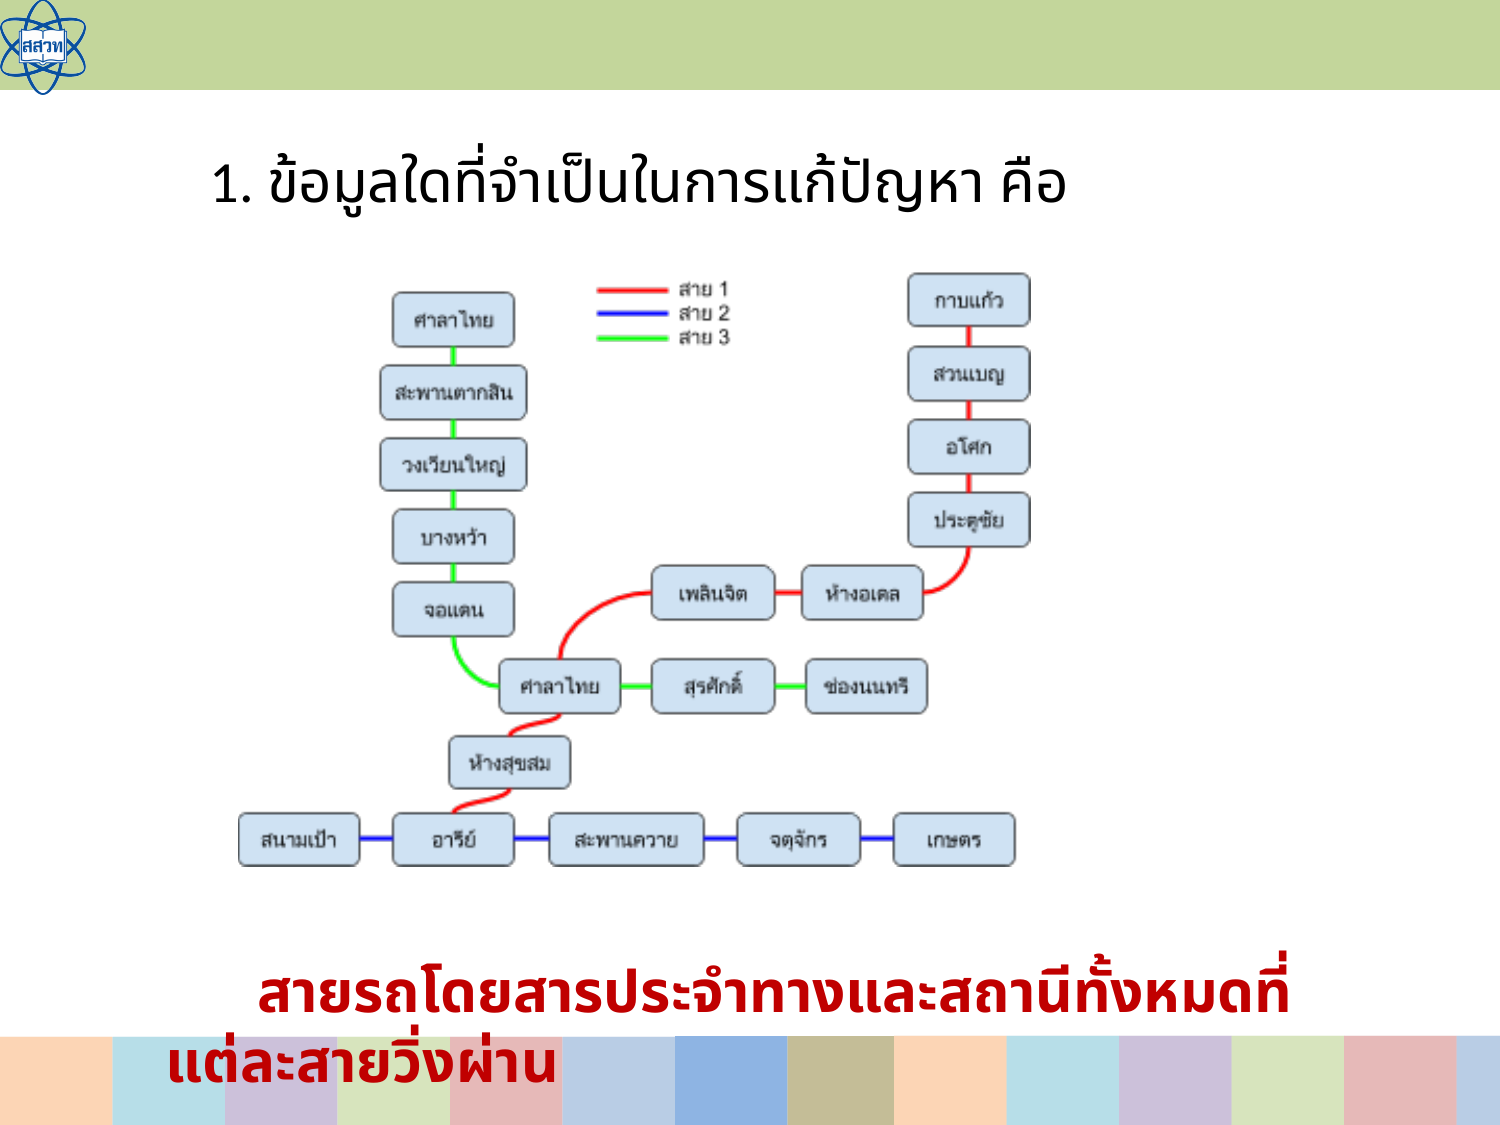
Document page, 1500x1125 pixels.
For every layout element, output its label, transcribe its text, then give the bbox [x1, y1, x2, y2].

text_box 1. ข้อมูลใดที่จำเป็นในการแก้ปัญหา คือ [194, 137, 1255, 292]
text_box สายรถโดยสารประจำทางและสถานีทั้งหมดที่แต่ละสายวิ่งผ่าน [151, 946, 1412, 1102]
picture [0, 0, 86, 95]
picture [238, 266, 1031, 868]
